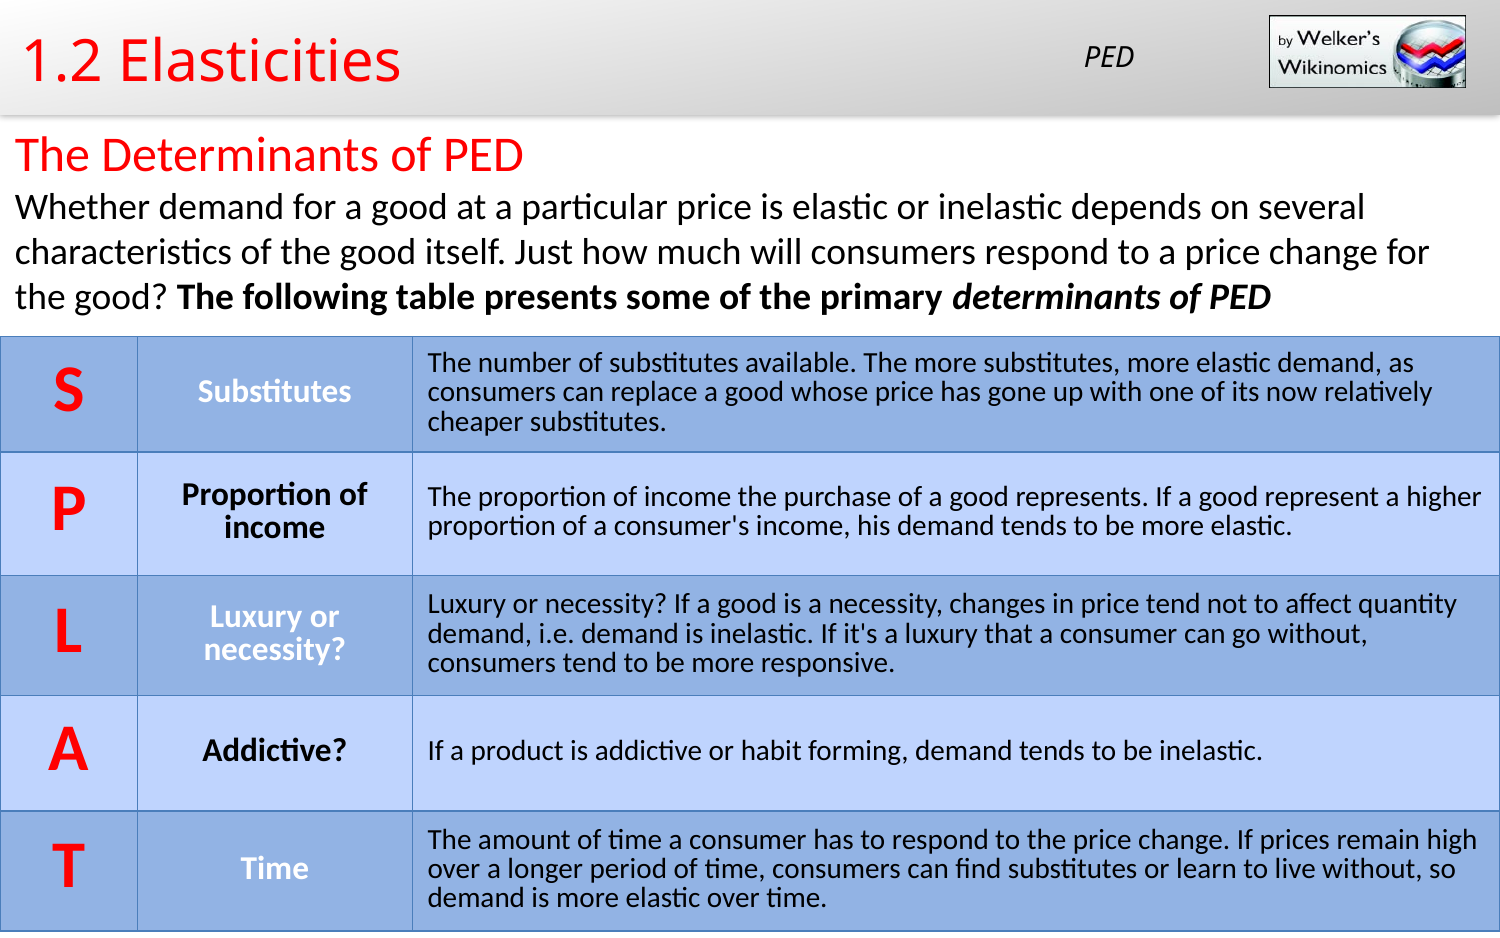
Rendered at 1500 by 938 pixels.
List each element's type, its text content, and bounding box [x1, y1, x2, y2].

table_cell Proportion of income [138, 453, 412, 575]
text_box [0, 0, 1500, 115]
table_cell Addictive? [138, 696, 412, 810]
table_cell The proportion of income the purchase of a good represents. If a good represent a higher proportion of a consumer's income, his demand tends to be more elastic. [413, 453, 1499, 575]
text_box The Determinants of PED Whether demand for a good at a particular price is elastic or inelastic depends on several characteristics of the good itself. Just how much will consumers respond to a price change for the good? The following table presents some of the primary determinants of PED [0, 123, 1500, 325]
table_cell L [1, 576, 137, 695]
table_cell Luxury or necessity? If a good is a necessity, changes in price tend not to affect quantity demand, i.e. demand is inelastic. If it's a luxury that a consumer can go without, consumers tend to be more responsive. [413, 576, 1499, 695]
table_header S [1, 337, 137, 451]
table_cell T [1, 812, 137, 930]
table_header Substitutes [138, 337, 412, 451]
table_cell Time [138, 812, 412, 930]
table_cell A [1, 696, 137, 810]
table_cell Luxury or necessity? [138, 576, 412, 695]
table_header The number of substitutes available. The more substitutes, more elastic demand, as consumers can replace a good whose price has gone up with one of its now relatively cheaper substitutes. [413, 337, 1499, 451]
table_cell The amount of time a consumer has to respond to the price change. If prices remain high over a longer period of time, consumers can find substitutes or learn to live without, so demand is more elastic over time. [413, 812, 1499, 930]
table_cell P [1, 453, 137, 575]
table_cell If a product is addictive or habit forming, demand tends to be inelastic. [413, 696, 1499, 810]
